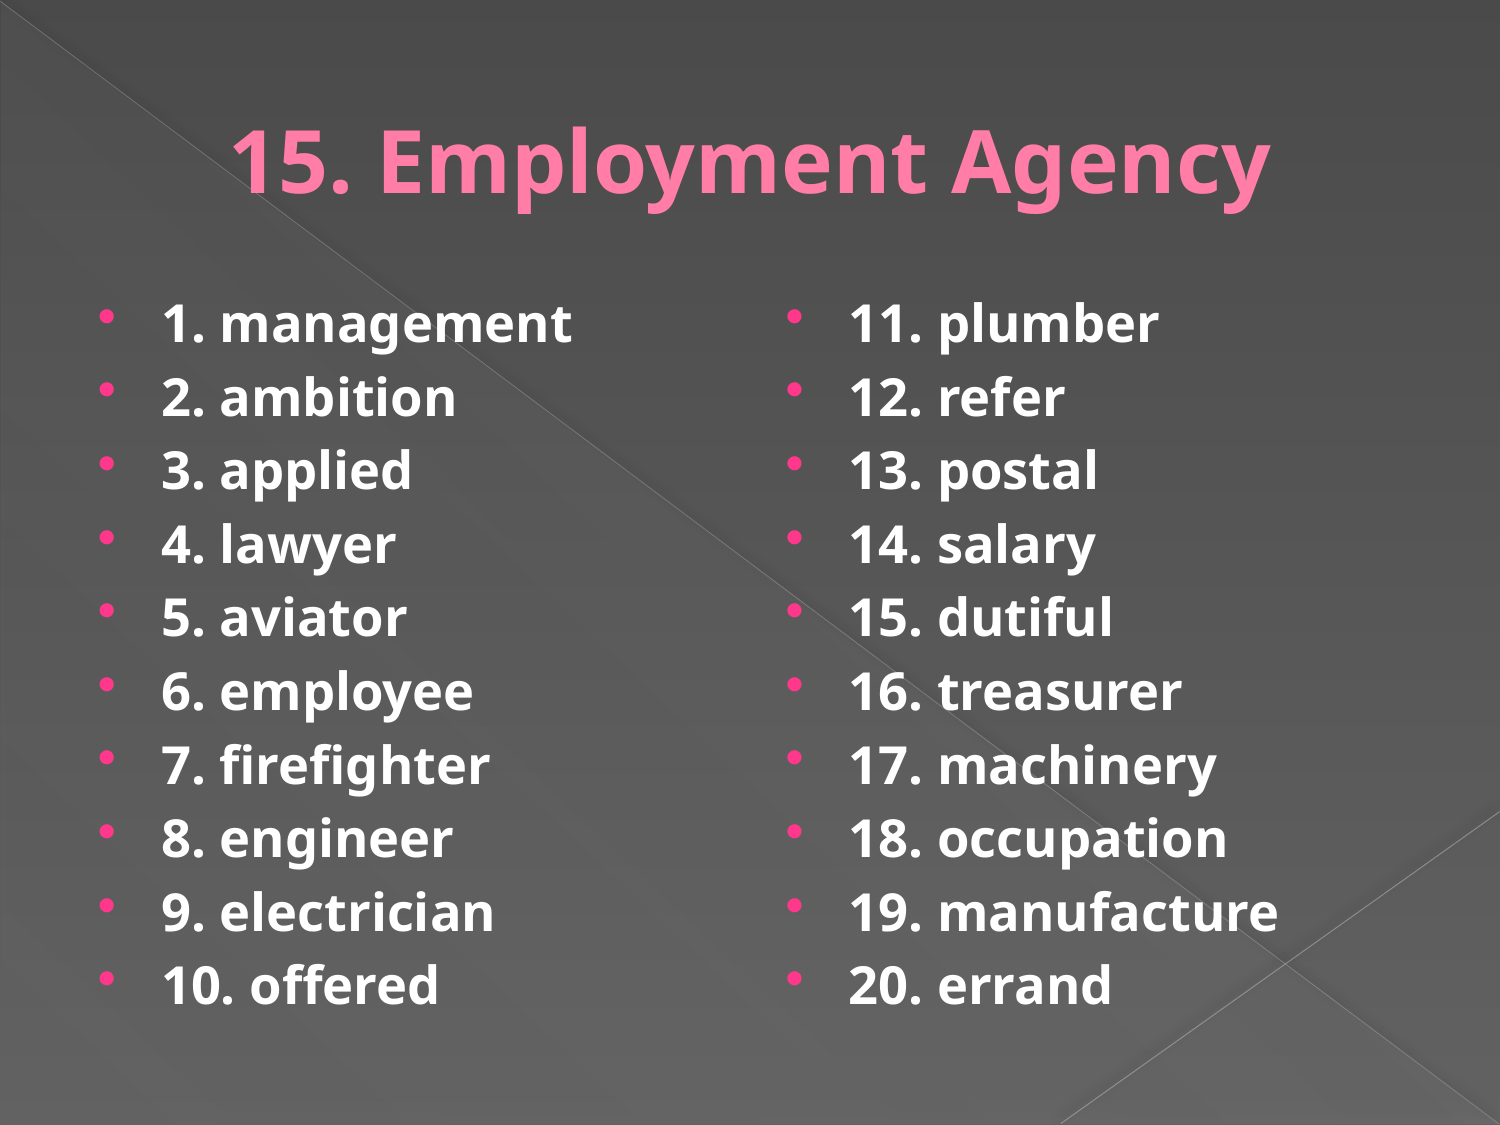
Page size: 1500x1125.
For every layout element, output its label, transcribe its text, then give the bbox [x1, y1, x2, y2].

title 15. Employment Agency [75, 43, 1425, 274]
list 1. management 2. ambition 3. applied 4. lawyer 5. aviator 6. employee 7. firefighter 8. engineer 9. electrician 10. offered [75, 282, 738, 1025]
list 11. plumber 12. refer 13. postal 14. salary 15. dutiful 16. treasurer 17. machinery 18. occupation 19. manufacture 20. errand [762, 282, 1425, 1025]
